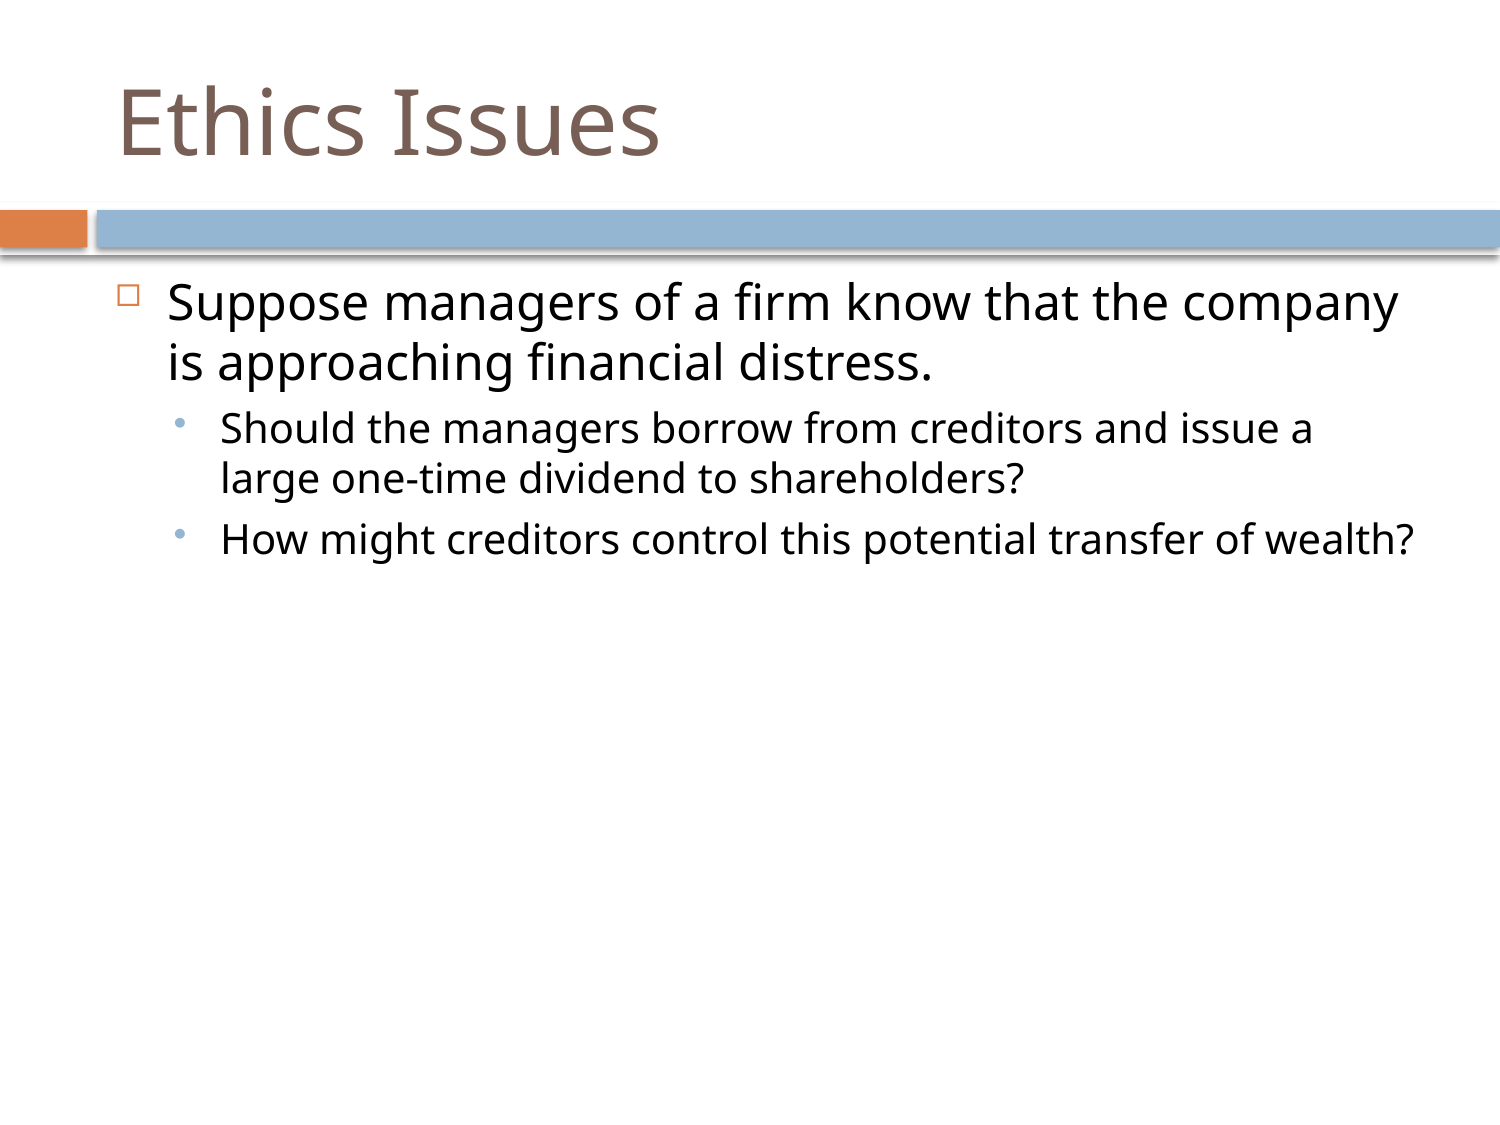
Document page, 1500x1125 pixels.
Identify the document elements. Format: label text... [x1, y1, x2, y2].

list Suppose managers of a firm know that the company is approaching financial distress. Should the managers borrow from creditors and issue a large one-time dividend to shareholders? How might creditors control this potential transfer of wealth? [100, 262, 1438, 1000]
title Ethics Issues [100, 37, 1438, 200]
